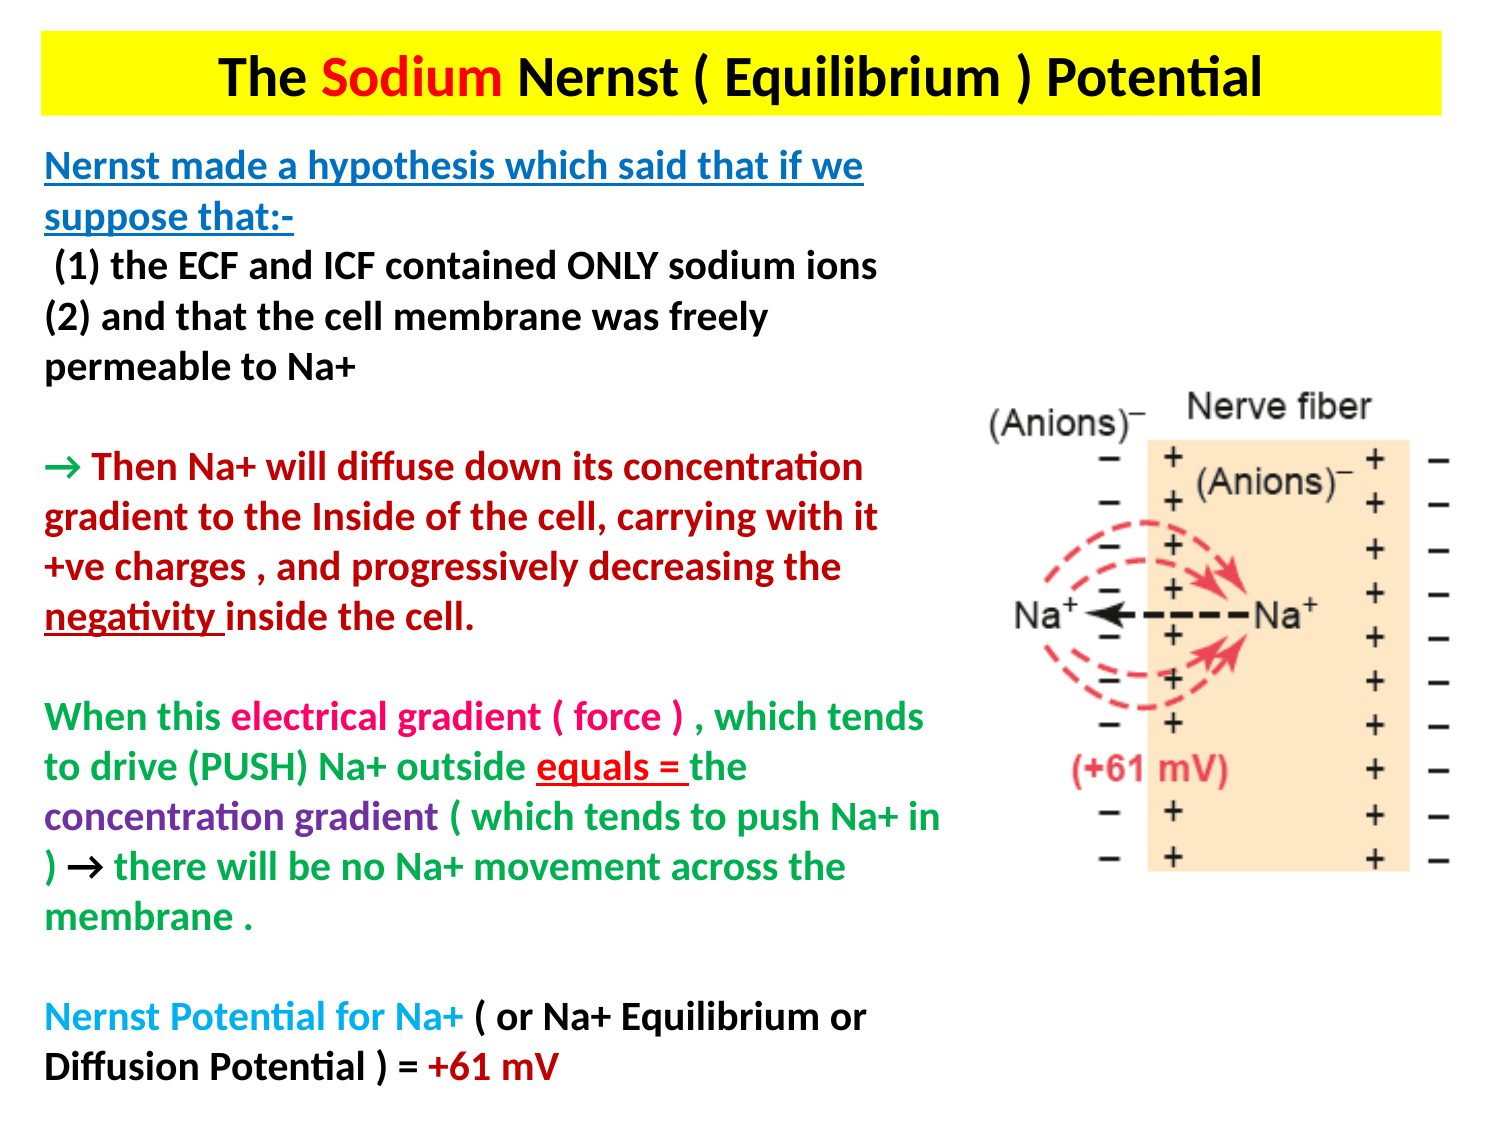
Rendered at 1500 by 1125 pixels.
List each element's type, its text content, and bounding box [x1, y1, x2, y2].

text_box The Sodium Nernst ( Equilibrium ) Potential [41, 30, 1442, 116]
picture [974, 373, 1495, 882]
text_box Nernst made a hypothesis which said that if we suppose that:- (1) the ECF and ICF contained ONLY sodium ions (2) and that the cell membrane was freely permeable to Na+ → Then Na+ will diffuse down its concentration gradient to the Inside of the cell, carrying with it +ve charges , and progressively decreasing the negativity inside the cell. When this electrical gradient ( force ) , which tends to drive (PUSH) Na+ outside equals = the concentration gradient ( which tends to push Na+ in ) → there will be no Na+ movement across the membrane . Nernst Potential for Na+ ( or Na+ Equilibrium or Diffusion Potential ) = +61 mV [29, 30, 963, 1097]
